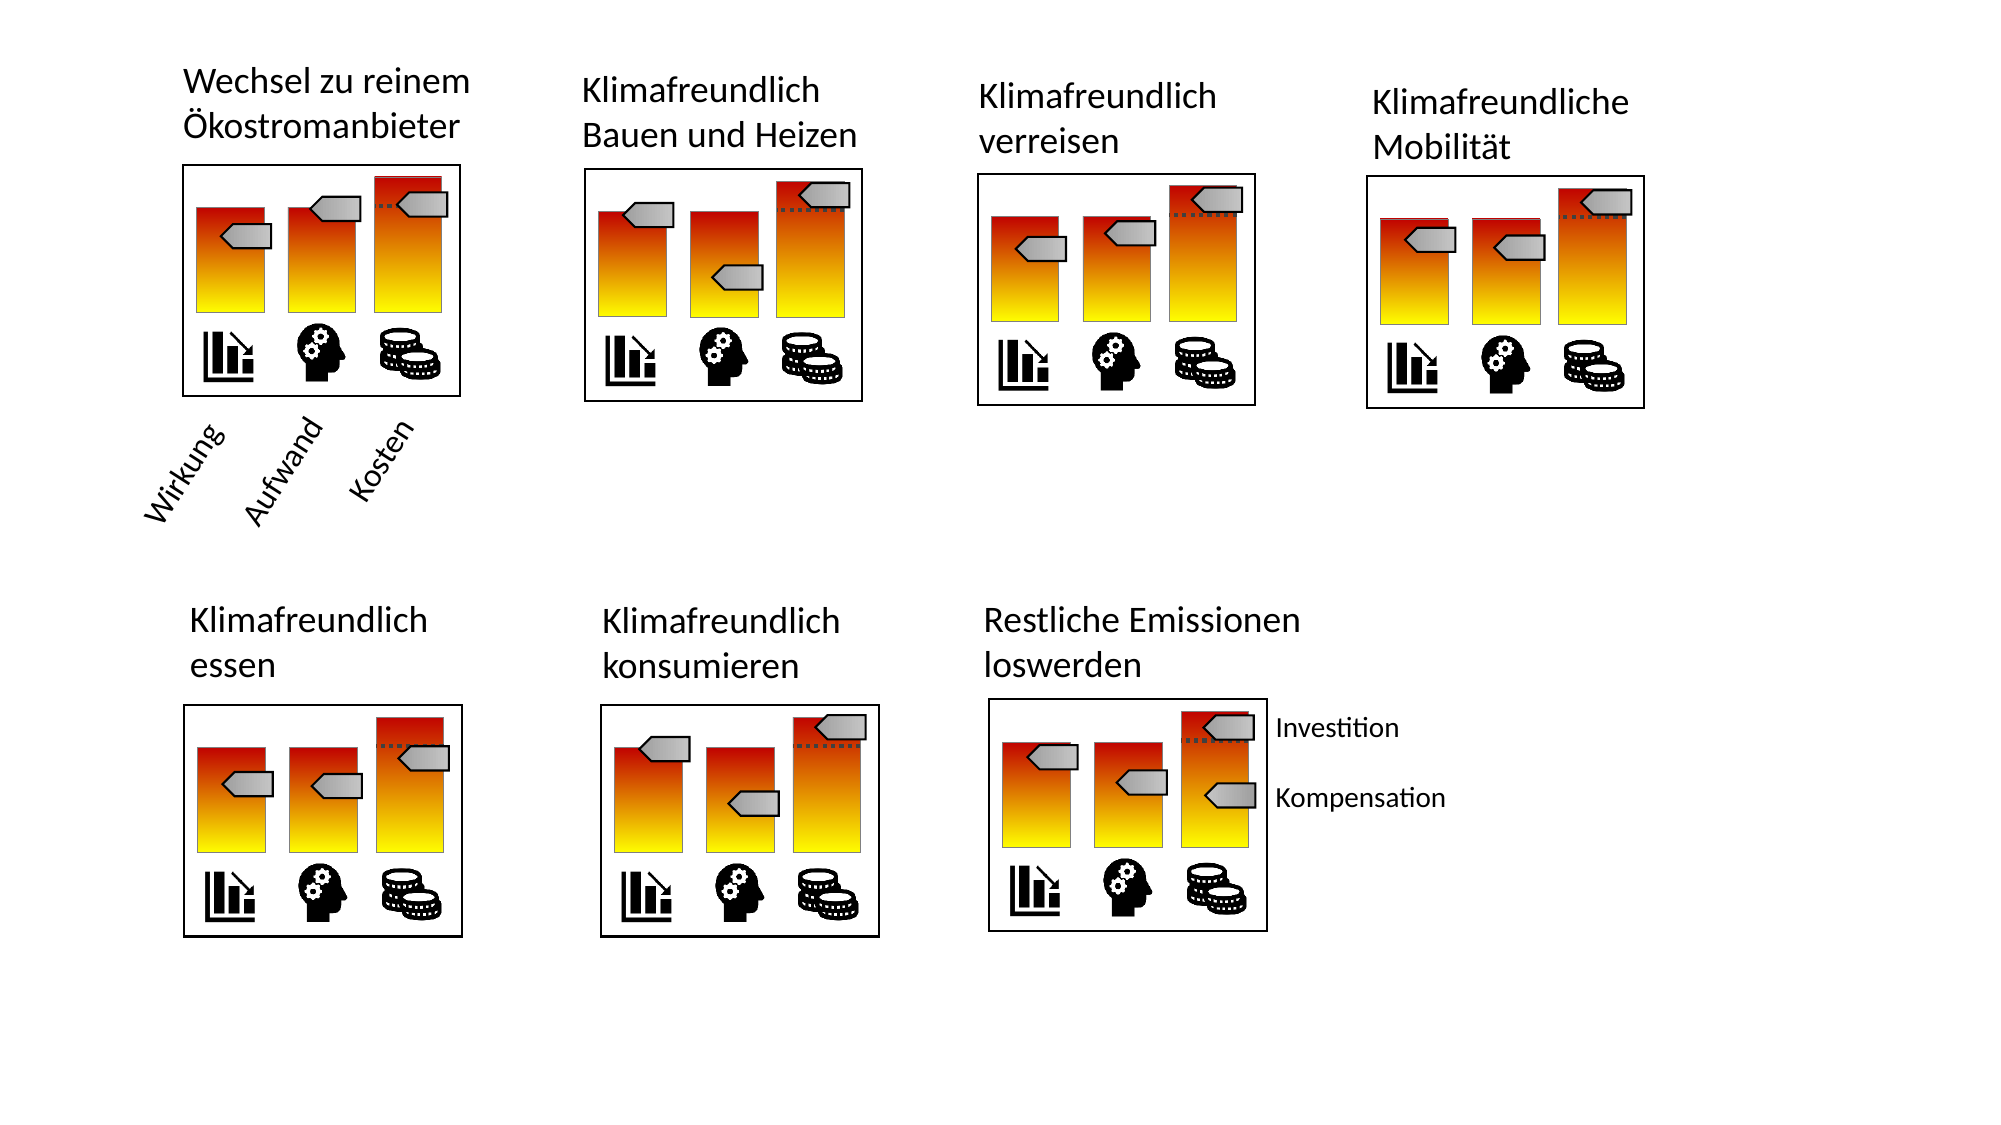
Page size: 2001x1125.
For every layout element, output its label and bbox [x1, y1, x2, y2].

text_box [174, 587, 470, 937]
text_box [1357, 70, 1660, 408]
text_box [158, 48, 491, 547]
text_box [964, 63, 1256, 406]
text_box [969, 587, 1596, 931]
text_box [567, 58, 890, 401]
text_box [587, 588, 879, 937]
